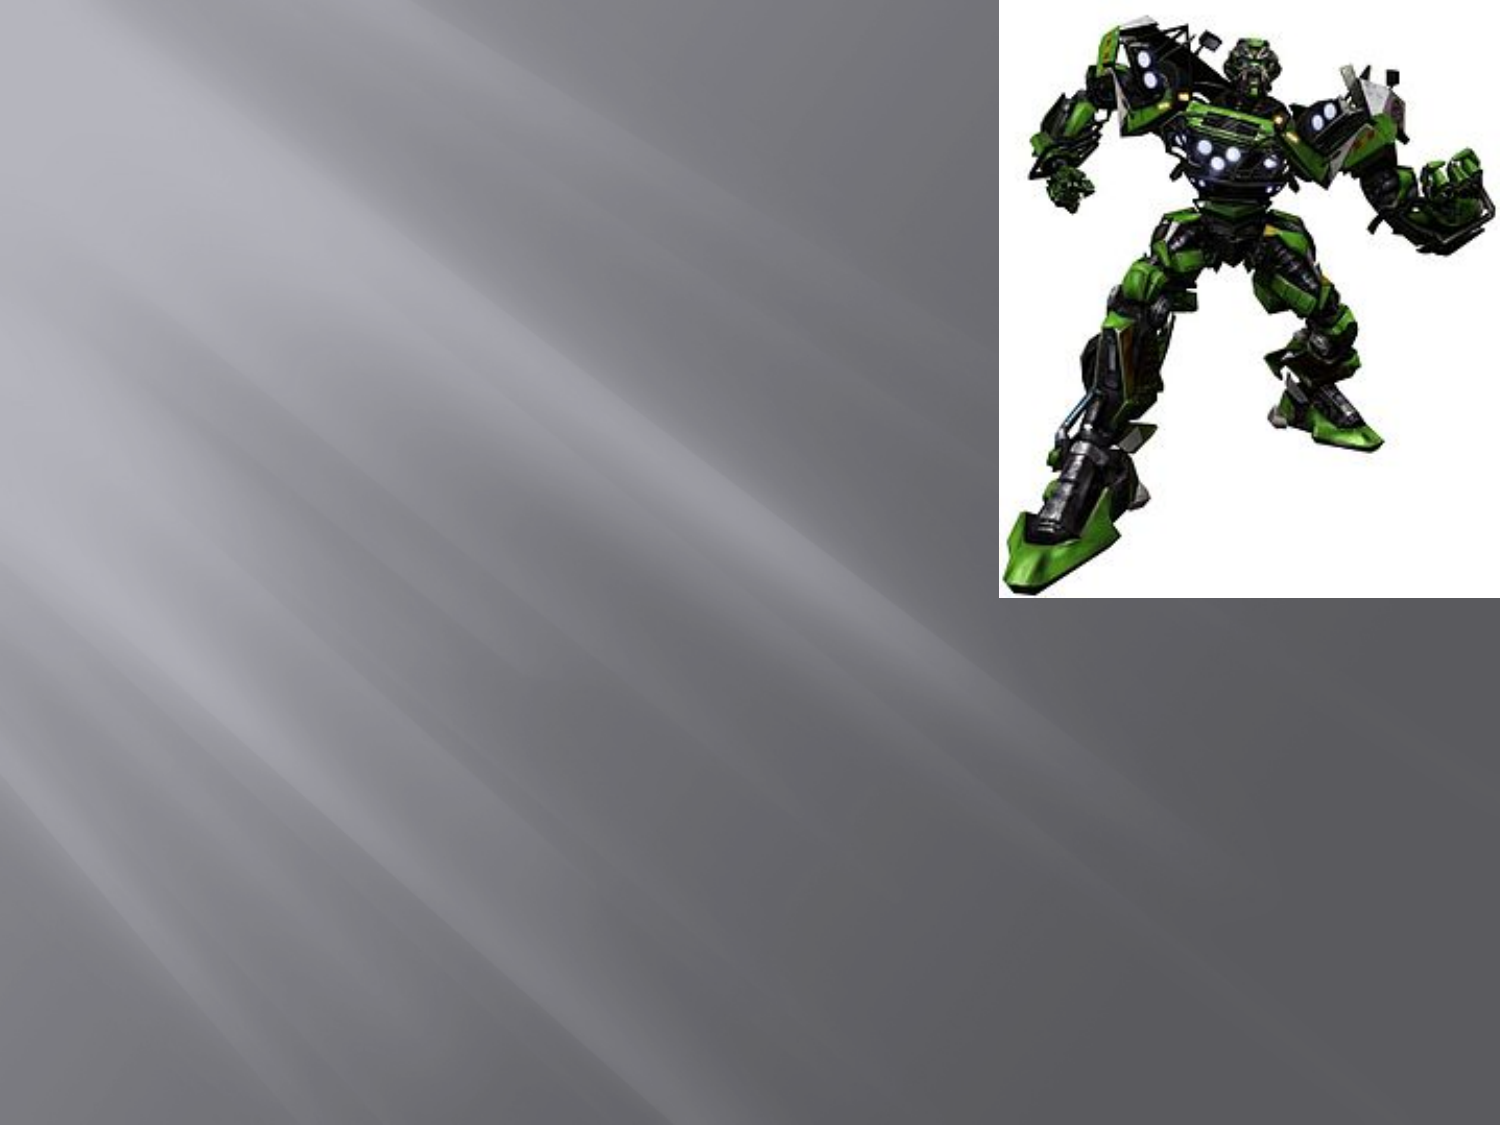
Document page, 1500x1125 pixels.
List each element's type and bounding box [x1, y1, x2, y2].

picture [999, 0, 1500, 599]
